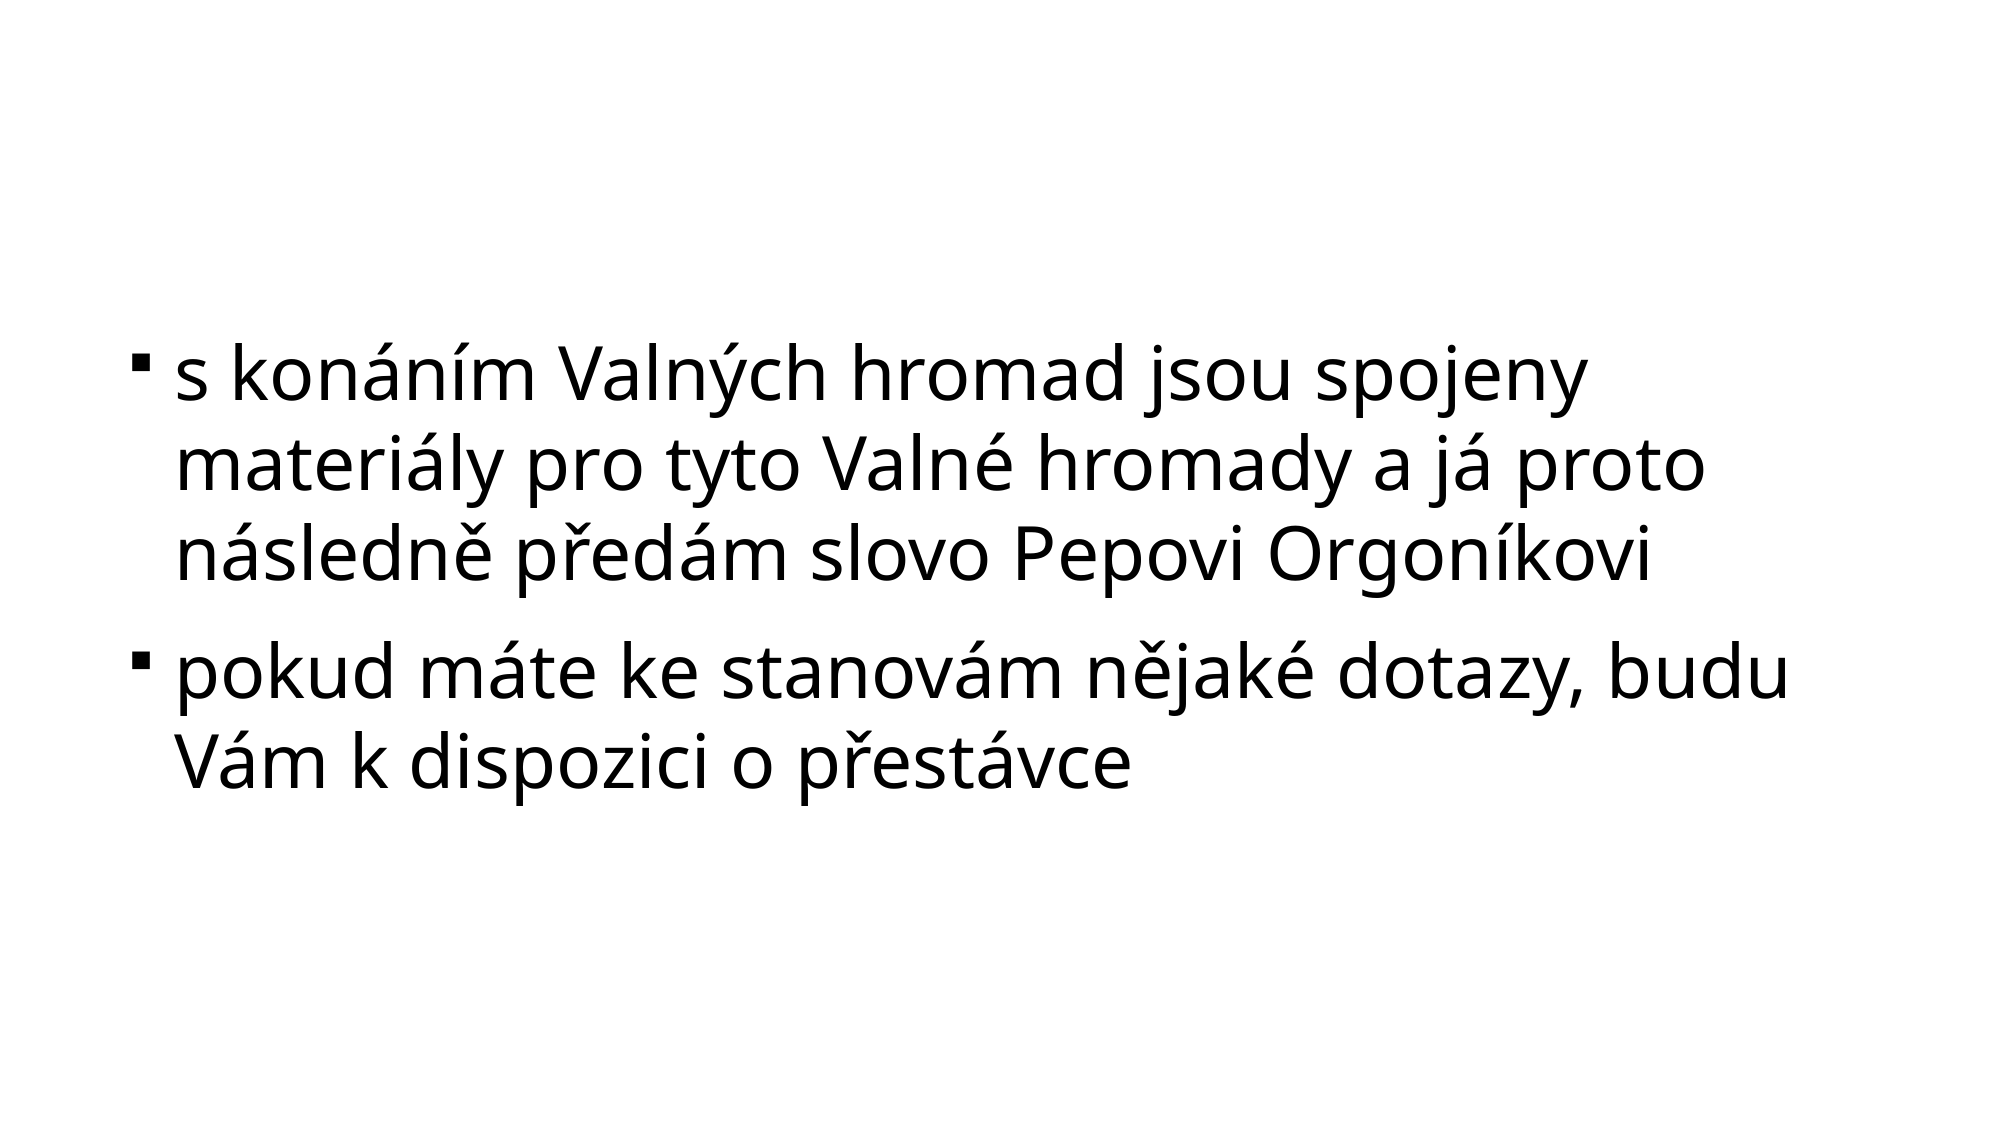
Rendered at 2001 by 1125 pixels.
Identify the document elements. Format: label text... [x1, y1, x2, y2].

list s konáním Valných hromad jsou spojeny materiály pro tyto Valné hromady a já proto následně předám slovo Pepovi Orgoníkovi pokud máte ke stanovám nějaké dotazy, budu Vám k dispozici o přestávce [112, 112, 1933, 1017]
